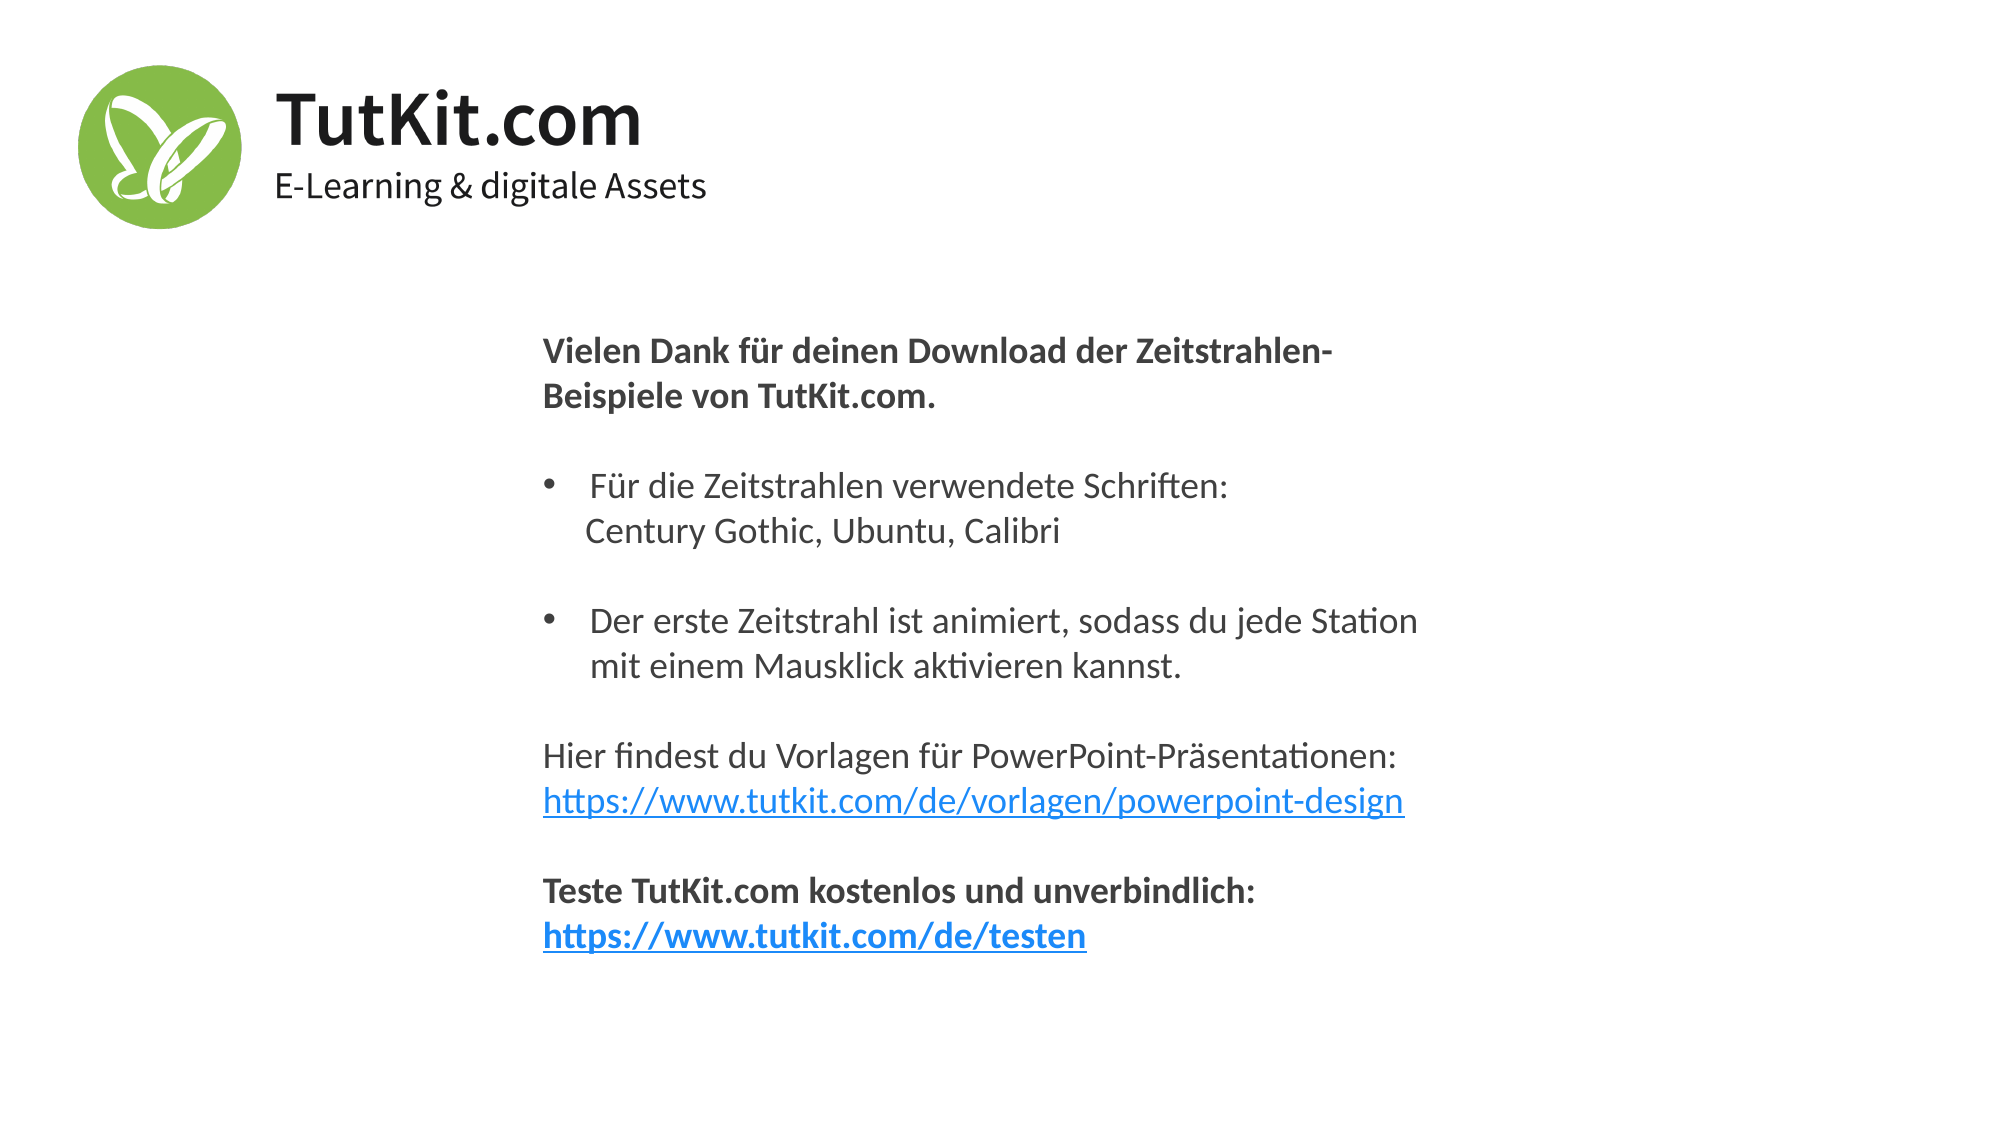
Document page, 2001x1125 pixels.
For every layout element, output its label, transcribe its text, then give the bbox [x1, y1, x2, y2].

picture [44, 0, 738, 278]
text_box Vielen Dank für deinen Download der Zeitstrahlen-Beispiele von TutKit.com. Für die Zeitstrahlen verwendete Schriften: Century Gothic, Ubuntu, Calibri Der erste Zeitstrahl ist animiert, sodass du jede Station mit einem Mausklick aktivieren kannst. Hier findest du Vorlagen für PowerPoint-Präsentationen: https://www.tutkit.com/de/vorlagen/powerpoint-design Teste TutKit.com kostenlos und unverbindlich: https://www.tutkit.com/de/testen [528, 318, 1472, 1009]
